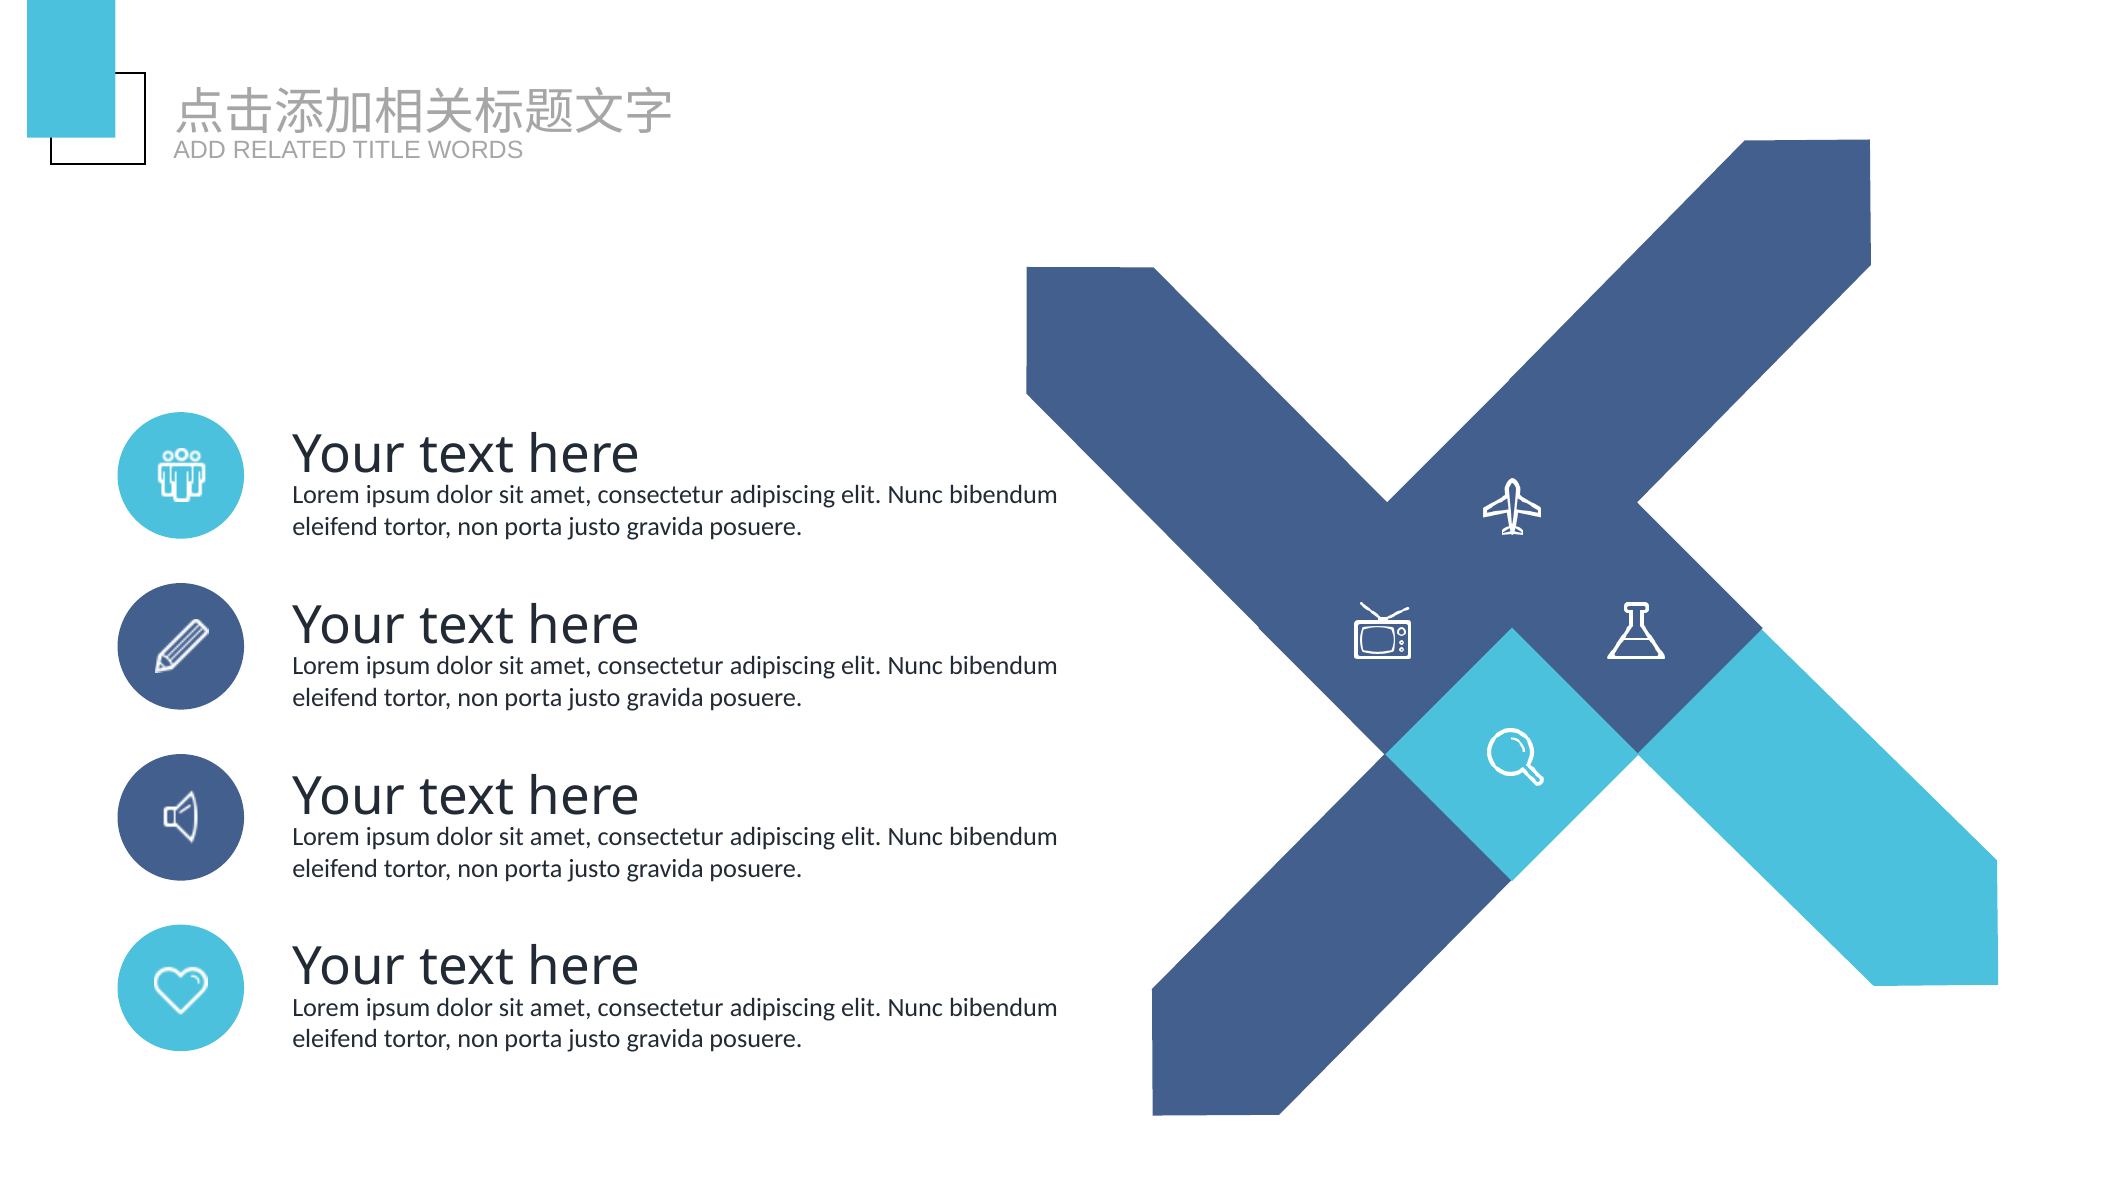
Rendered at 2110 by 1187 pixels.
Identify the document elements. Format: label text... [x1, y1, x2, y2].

text_box Your text here [277, 583, 1086, 662]
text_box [1086, 78, 2059, 1177]
picture [154, 964, 208, 1018]
picture [154, 790, 208, 844]
text_box 点击添加相关标题文字 [174, 79, 675, 140]
text_box [50, 72, 146, 165]
text_box [116, 582, 246, 711]
text_box Lorem ipsum dolor sit amet, consectetur adipiscing elit. Nunc bibendum eleifend tortor, non porta justo gravida posuere. [277, 833, 1086, 890]
text_box Your text here [277, 754, 1086, 833]
text_box ADD RELATED TITLE WORDS [173, 133, 525, 164]
text_box [116, 923, 246, 1053]
text_box Your text here [277, 924, 1086, 1003]
text_box [116, 411, 246, 540]
text_box Lorem ipsum dolor sit amet, consectetur adipiscing elit. Nunc bibendum eleifend tortor, non porta justo gravida posuere. [277, 1003, 1086, 1061]
picture [155, 448, 209, 502]
text_box Lorem ipsum dolor sit amet, consectetur adipiscing elit. Nunc bibendum eleifend tortor, non porta justo gravida posuere. [277, 662, 1086, 719]
text_box [26, 0, 116, 139]
text_box Lorem ipsum dolor sit amet, consectetur adipiscing elit. Nunc bibendum eleifend tortor, non porta justo gravida posuere. [277, 491, 1086, 548]
text_box Your text here [277, 412, 1086, 491]
text_box [116, 753, 246, 882]
picture [155, 619, 209, 673]
